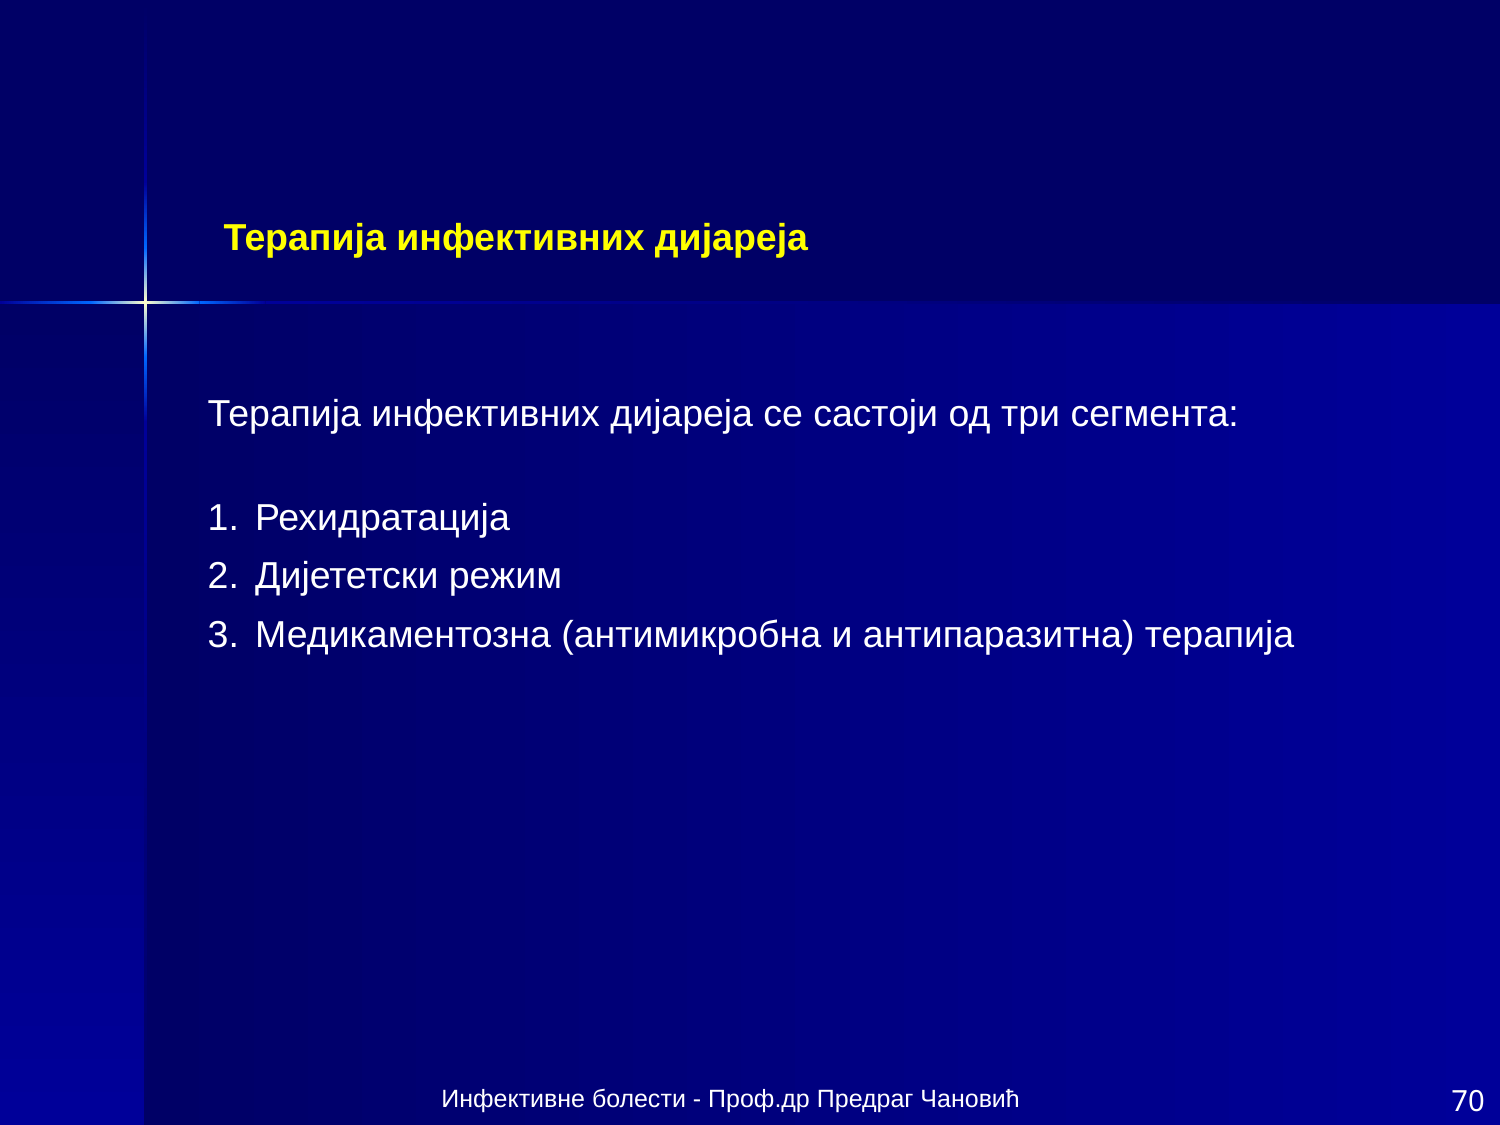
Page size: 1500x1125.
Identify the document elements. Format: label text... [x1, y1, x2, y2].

slide_number 70 [1324, 1074, 1500, 1125]
text_box Терапија инфективних дијареја се састоји од три сегмента: Рехидратација Дијететски режим Медикаментозна (антимикробна и антипаразитна) терапија [192, 381, 1450, 662]
text_box Терапија инфективних дијареја [208, 205, 834, 266]
footer Инфективне болести - Проф.др Предраг Чановић [412, 1074, 1051, 1125]
